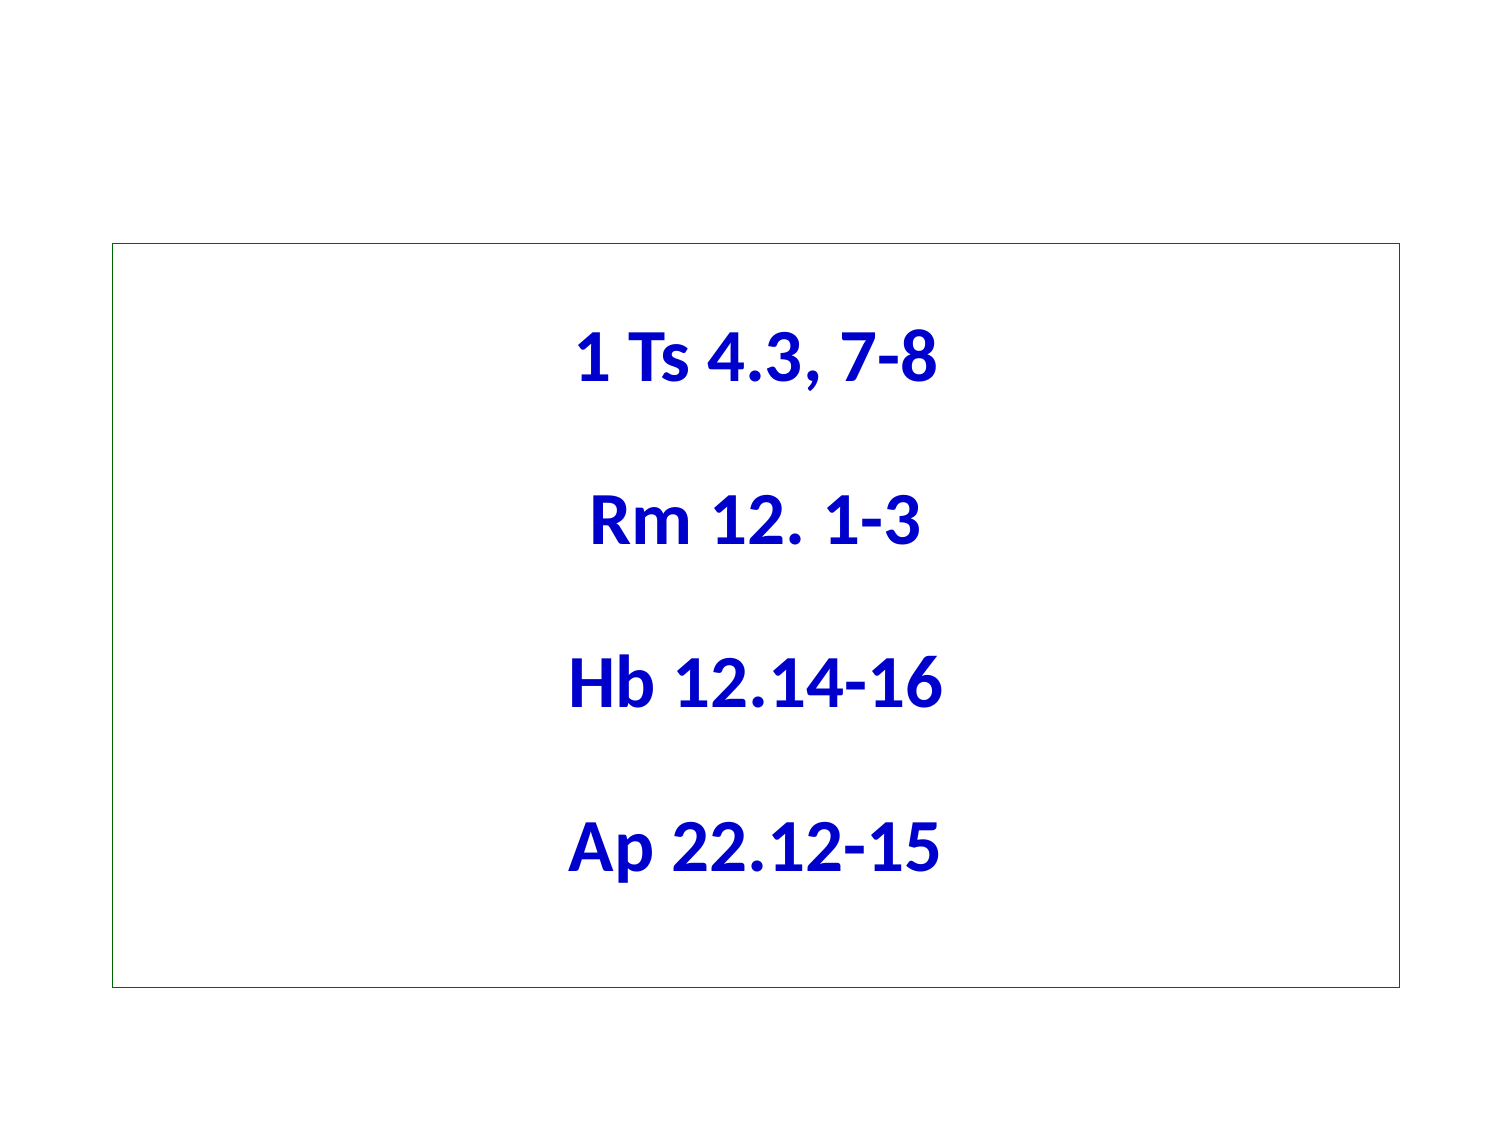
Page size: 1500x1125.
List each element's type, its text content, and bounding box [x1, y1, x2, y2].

list 1 Ts 4.3, 7-8 Rm 12. 1-3 Hb 12.14-16 Ap 22.12-15 [112, 243, 1400, 988]
